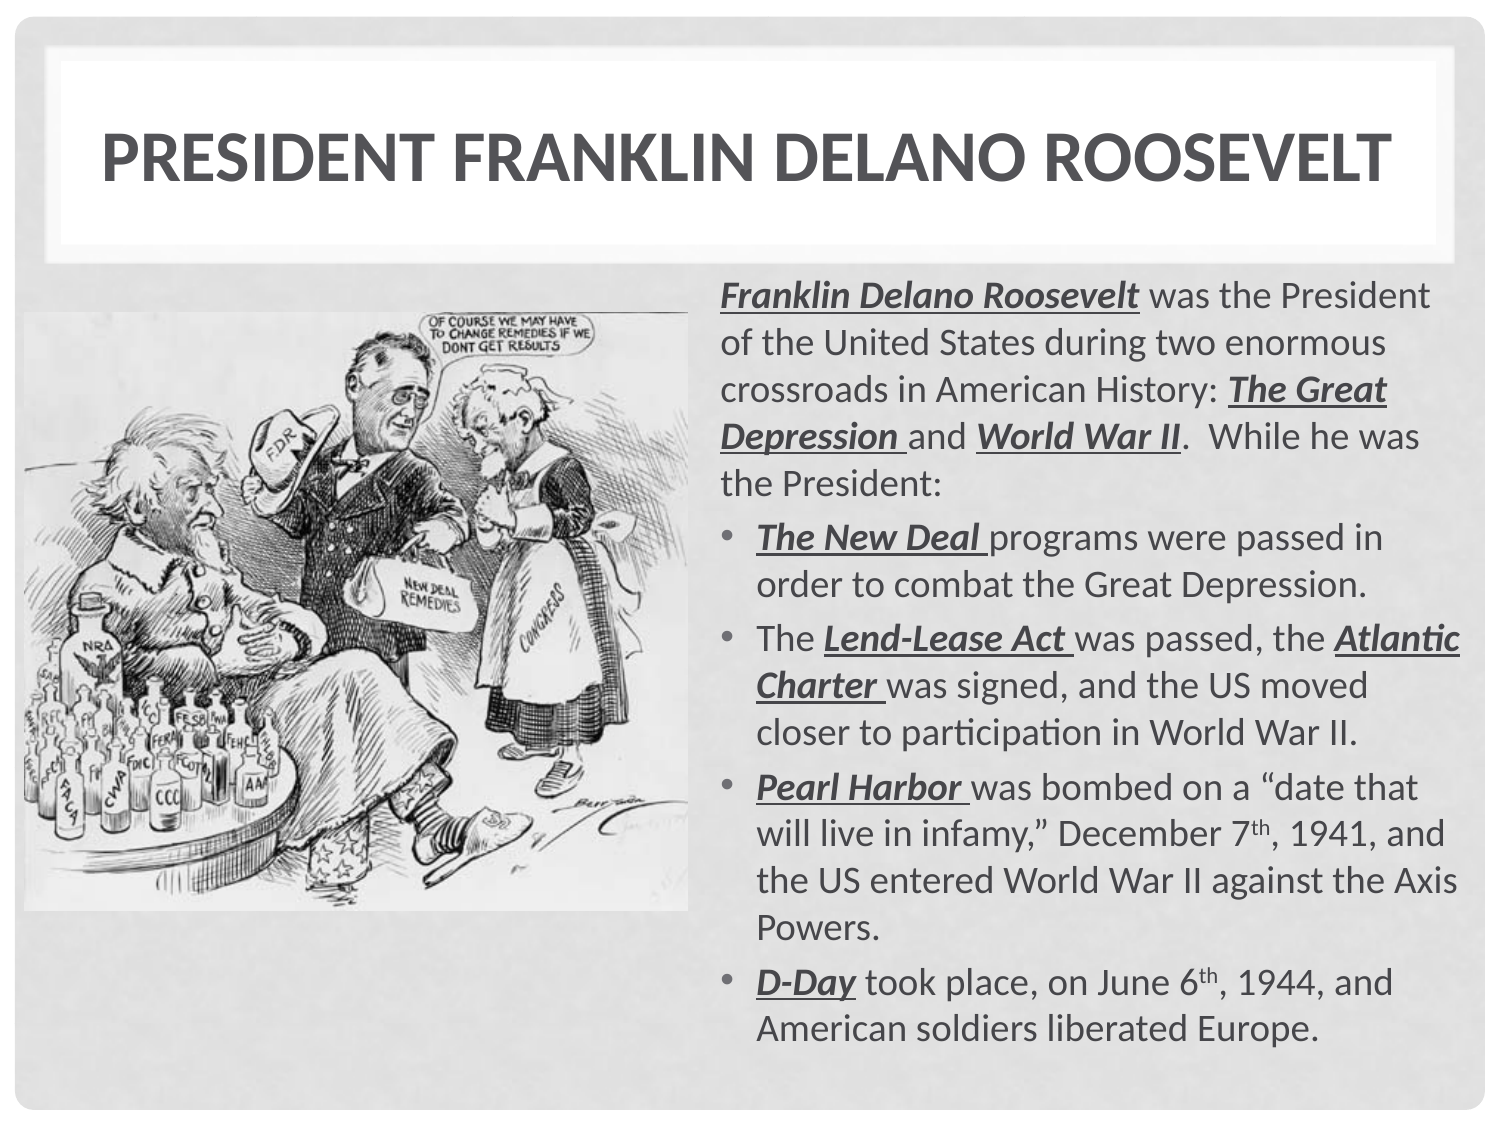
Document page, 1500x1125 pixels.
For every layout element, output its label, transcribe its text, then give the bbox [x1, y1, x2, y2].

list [24, 312, 688, 911]
title President Franklin Delano Roosevelt [69, 66, 1425, 238]
list Franklin Delano Roosevelt was the President of the United States during two enormous crossroads in American History: The Great Depression and World War II. While he was the President: The New Deal programs were passed in order to combat the Great Depression. The Lend-Lease Act was passed, the Atlantic Charter was signed, and the US moved closer to participation in World War II. Pearl Harbor was bombed on a “date that will live in infamy,” December 7th, 1941, and the US entered World War II against the Axis Powers. D-Day took place, on June 6th, 1944, and American soldiers liberated Europe. [687, 262, 1475, 1100]
